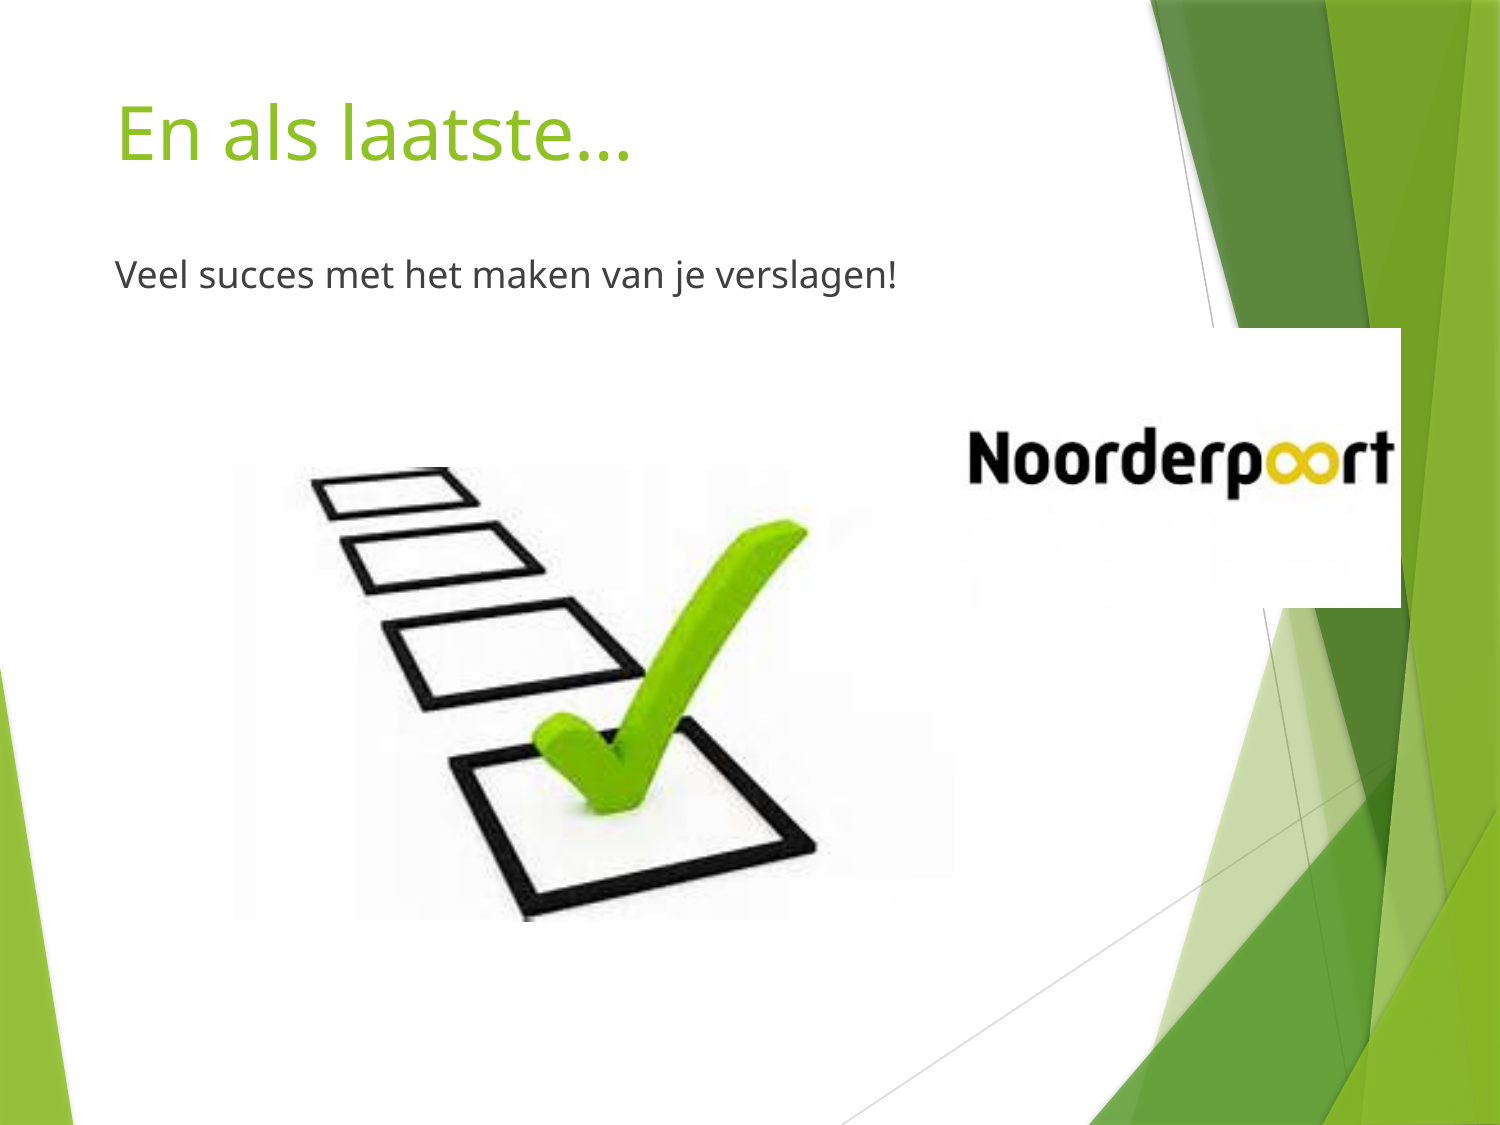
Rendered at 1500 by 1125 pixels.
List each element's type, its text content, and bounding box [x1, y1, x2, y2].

list Veel succes met het maken van je verslagen! [99, 243, 1500, 991]
title En als laatste… [100, 78, 1191, 185]
picture [194, 327, 1401, 923]
